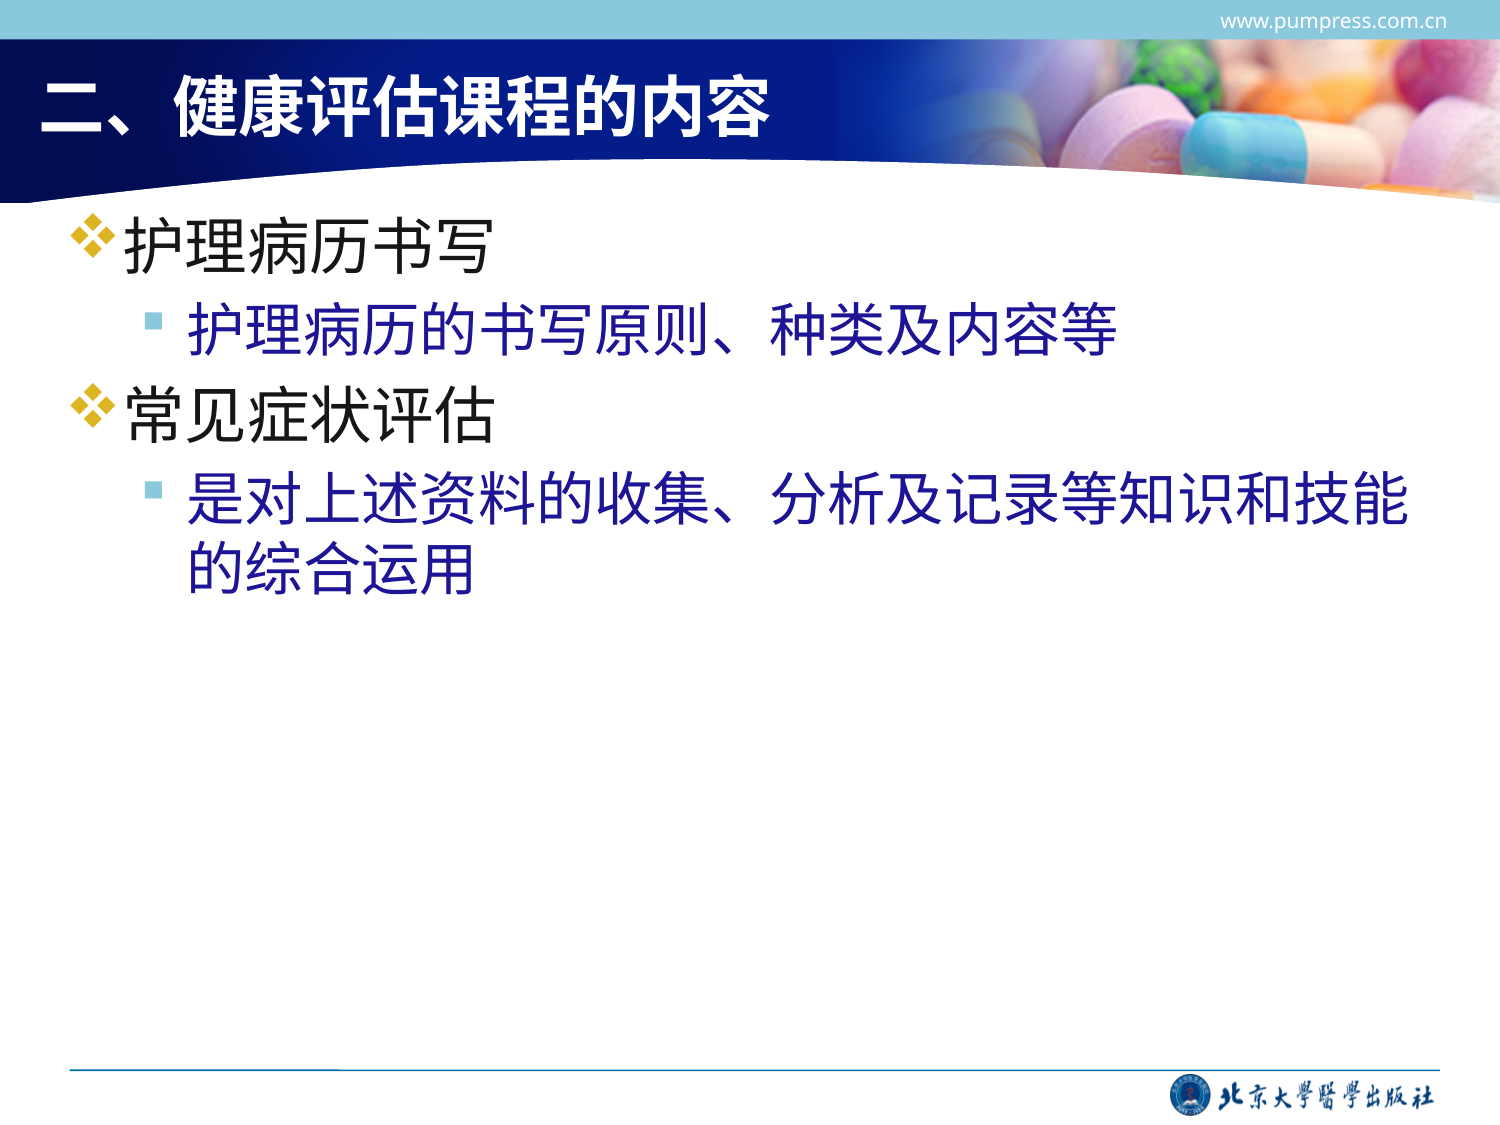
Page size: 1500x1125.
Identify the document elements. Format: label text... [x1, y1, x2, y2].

title 二、健康评估课程的内容 [23, 58, 1349, 152]
list 护理病历书写 护理病历的书写原则、种类及内容等 常见症状评估 是对上述资料的收集、分析及记录等知识和技能的综合运用 [49, 198, 1463, 1026]
picture [0, 40, 1500, 203]
slide_number www.pumpress.com.cn [1024, 0, 1463, 38]
picture [1170, 1074, 1436, 1118]
